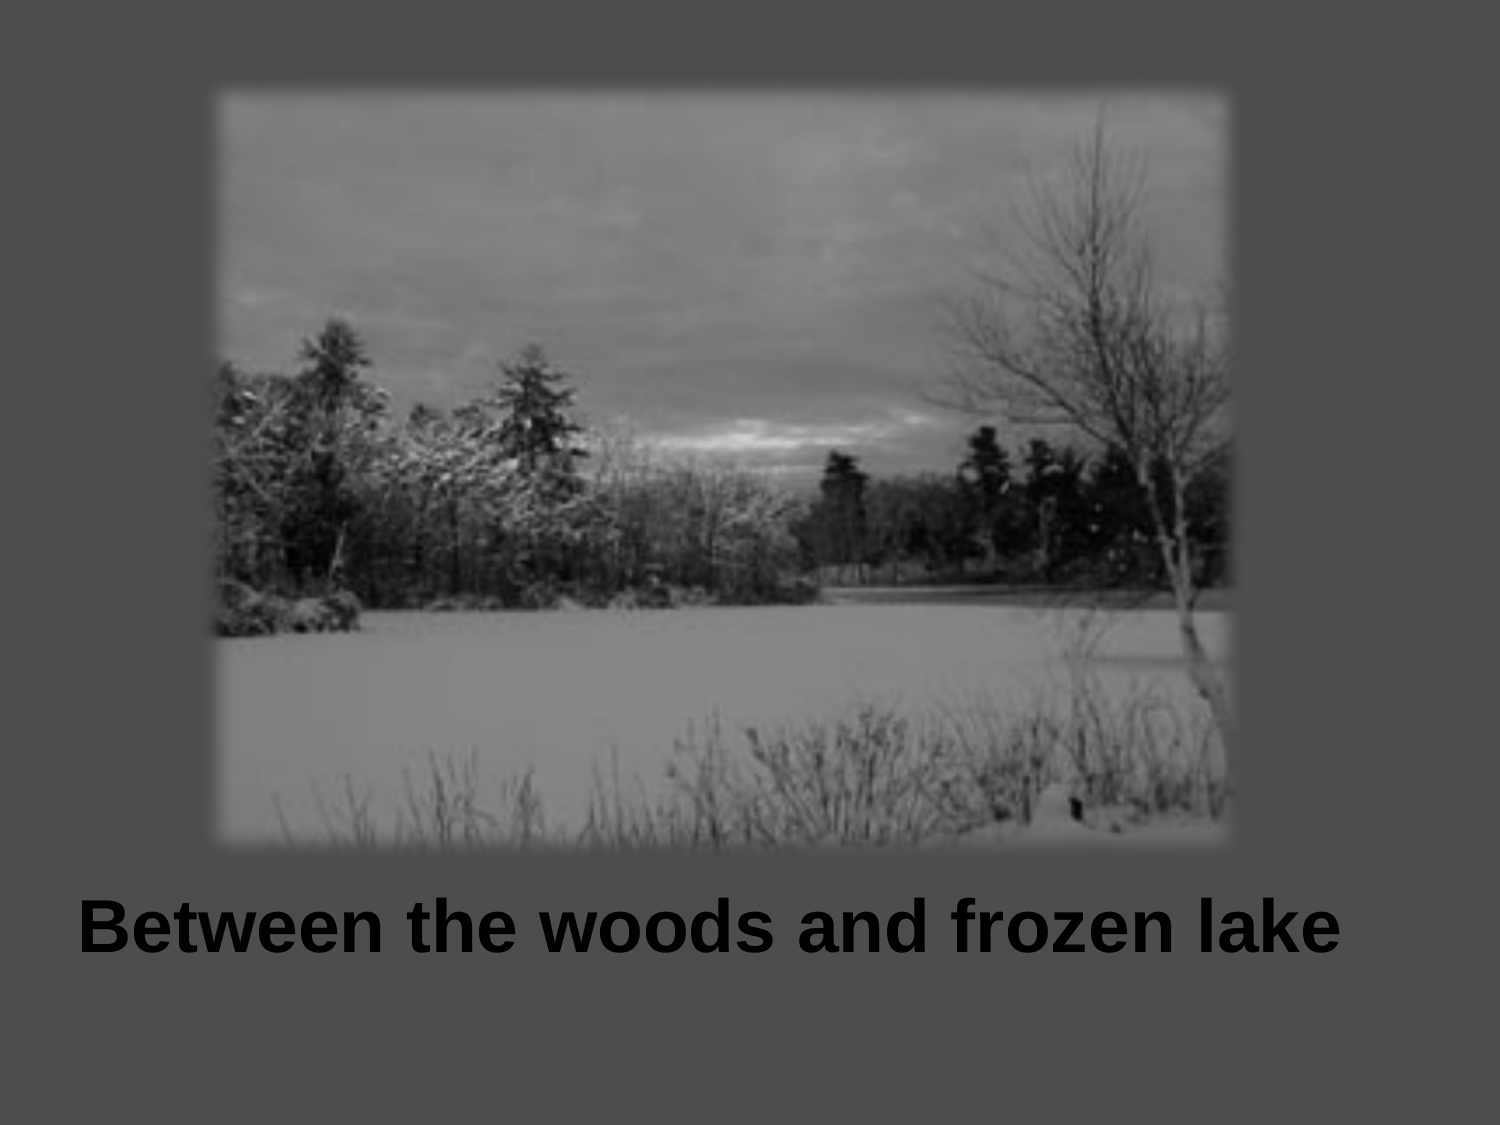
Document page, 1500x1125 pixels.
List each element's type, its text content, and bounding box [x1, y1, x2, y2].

picture [199, 74, 1248, 861]
text_box Between the woods and frozen lake [62, 887, 1372, 1052]
